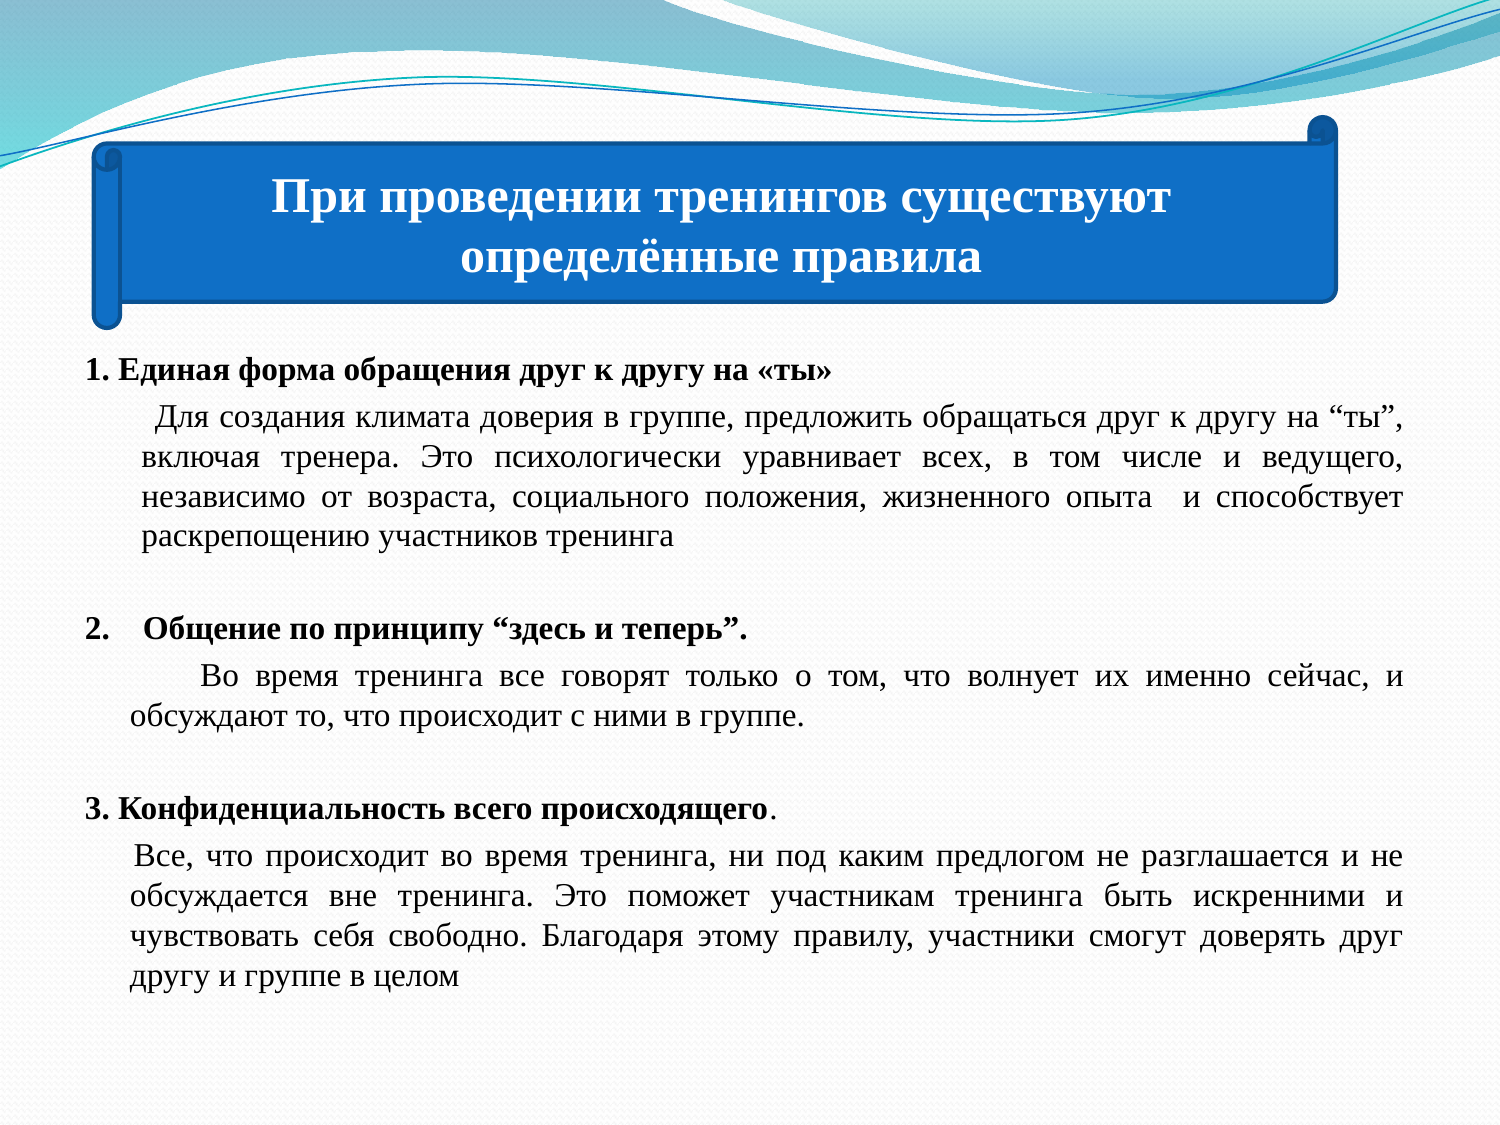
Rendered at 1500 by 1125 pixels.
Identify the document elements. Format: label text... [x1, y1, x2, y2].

text_box При проведении тренингов существуют определённые правила [91, 115, 1339, 331]
list 1. Единая форма обращения друг к другу на «ты» Для создания климата доверия в группе, предложить обращаться друг к другу на “ты”, включая тренера. Это психологически уравнивает всех, в том числе и ведущего, независимо от возраста, социального положения, жизненного опыта и способствует раскрепощению участников тренинга 2. Общение по принципу “здесь и теперь”. Во время тренинга все говорят только о том, что волнует их именно сейчас, и обсуждают то, что происходит с ними в группе. 3. Конфиденциальность всего происходящего. Все, что происходит во время тренинга, ни под каким предлогом не разглашается и не обсуждается вне тренинга. Это поможет участникам тренинга быть искренними и чувствовать себя свободно. Благодаря этому правилу, участники смогут доверять друг другу и группе в целом [70, 339, 1421, 1025]
